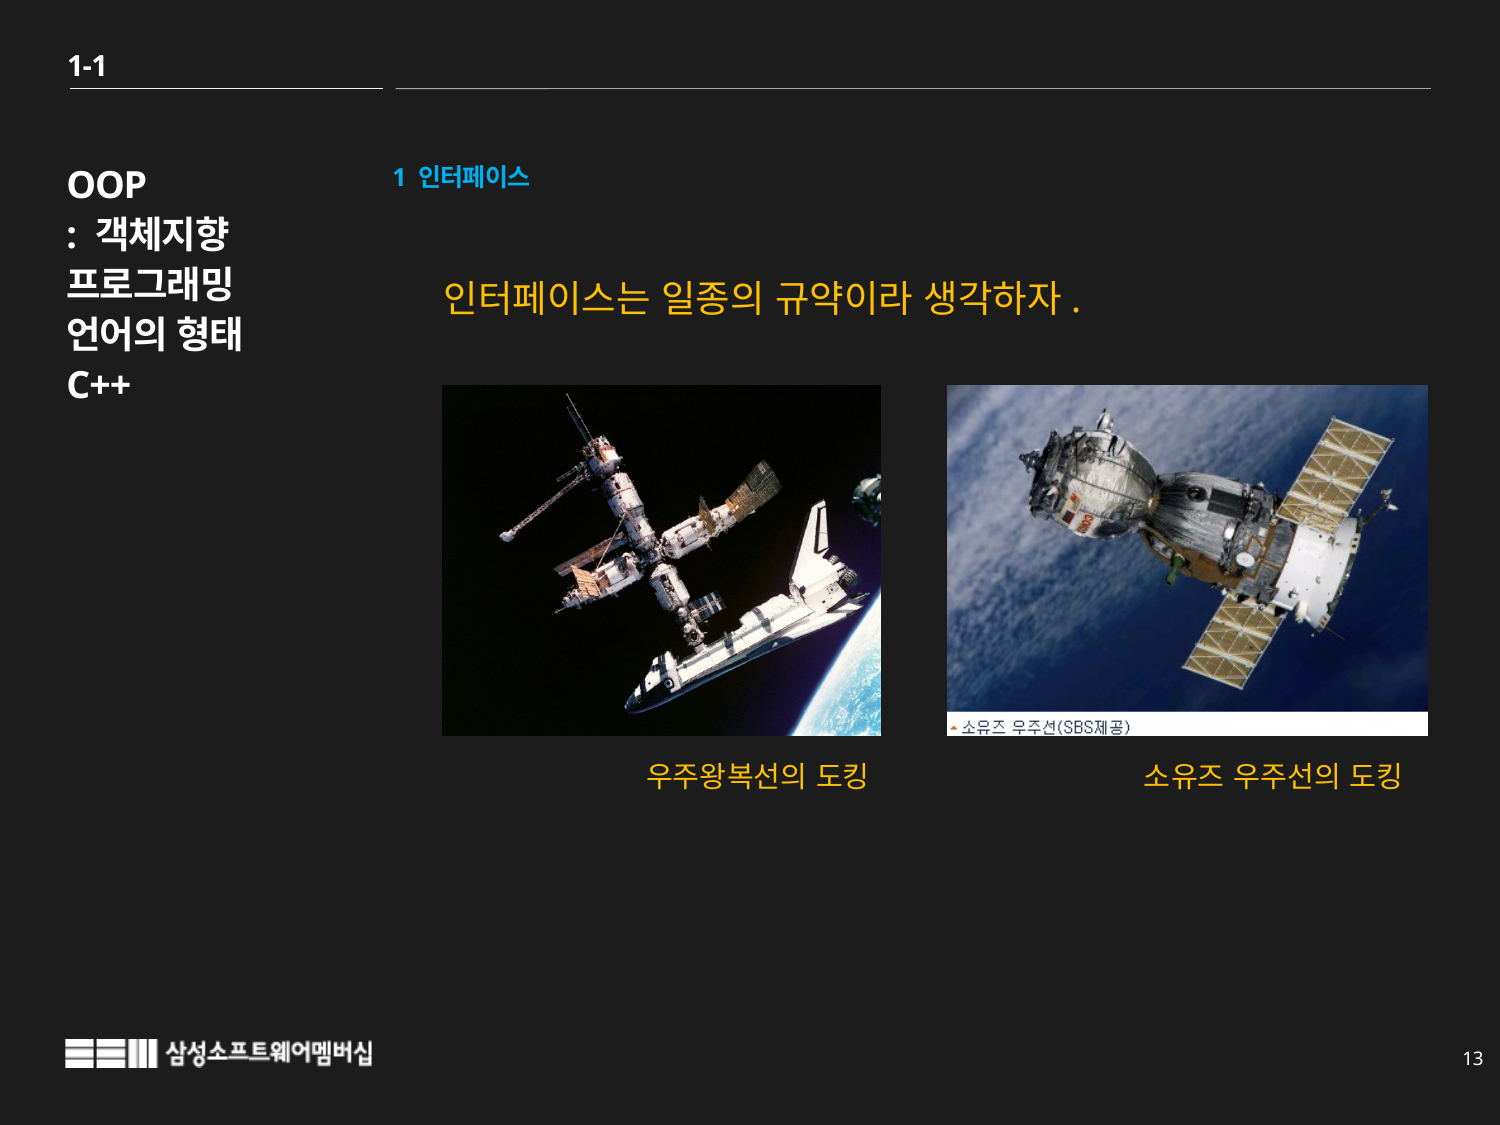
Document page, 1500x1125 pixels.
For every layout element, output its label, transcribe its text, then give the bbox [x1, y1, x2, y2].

picture [947, 385, 1428, 736]
text_box 인터페이스는 일종의 규약이라 생각하자. [429, 267, 1096, 327]
text_box 13 [1377, 1039, 1499, 1080]
text_box 1-1 [52, 39, 123, 90]
text_box OOP : 객체지향 프로그래밍 언어의 형태 C++ [51, 149, 338, 414]
picture [64, 1039, 375, 1068]
picture [442, 385, 881, 736]
text_box 소유즈 우주선의 도킹 [1129, 751, 1419, 802]
text_box 1 인터페이스 [377, 154, 803, 199]
text_box 우주왕복선의 도킹 [631, 751, 886, 802]
